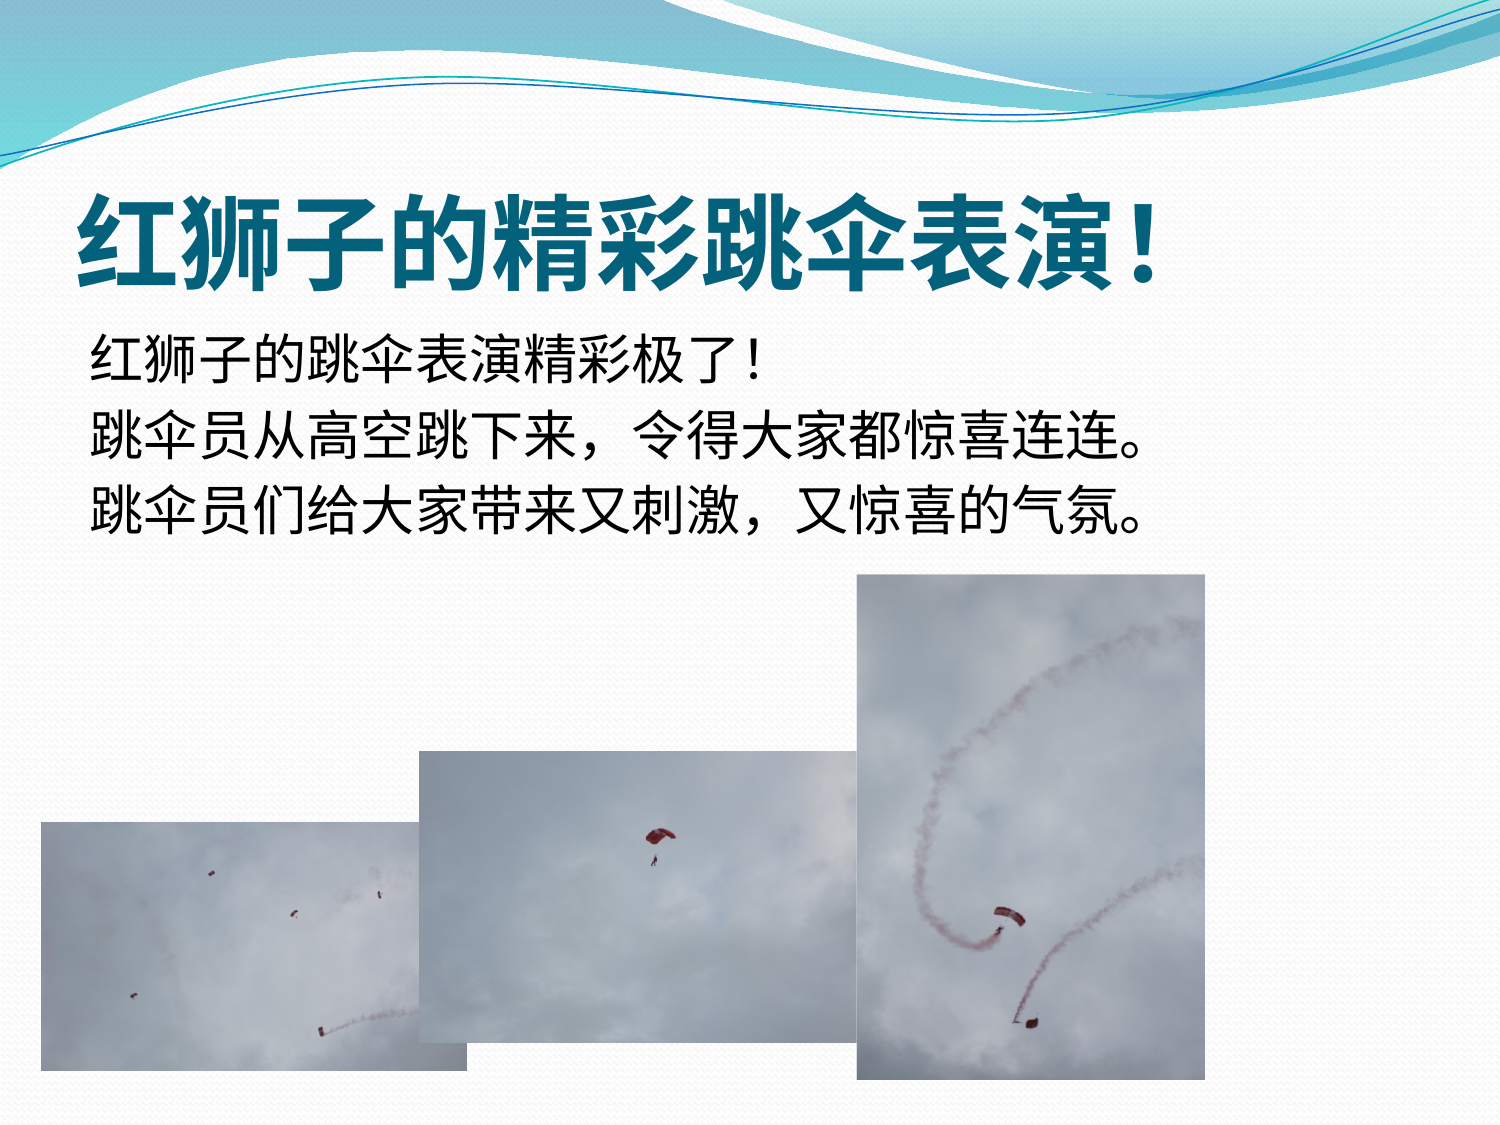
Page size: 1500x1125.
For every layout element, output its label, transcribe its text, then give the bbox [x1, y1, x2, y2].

picture [418, 751, 892, 1044]
picture [40, 822, 467, 1071]
title 红狮子的精彩跳伞表演！ [75, 115, 1425, 303]
list 红狮子的跳伞表演精彩极了！ 跳伞员从高空跳下来，令得大家都惊喜连连。 跳伞员们给大家带来又刺激，又惊喜的气氛。 [75, 317, 1425, 1038]
picture [777, 575, 1284, 1002]
picture [857, 1012, 1205, 1079]
